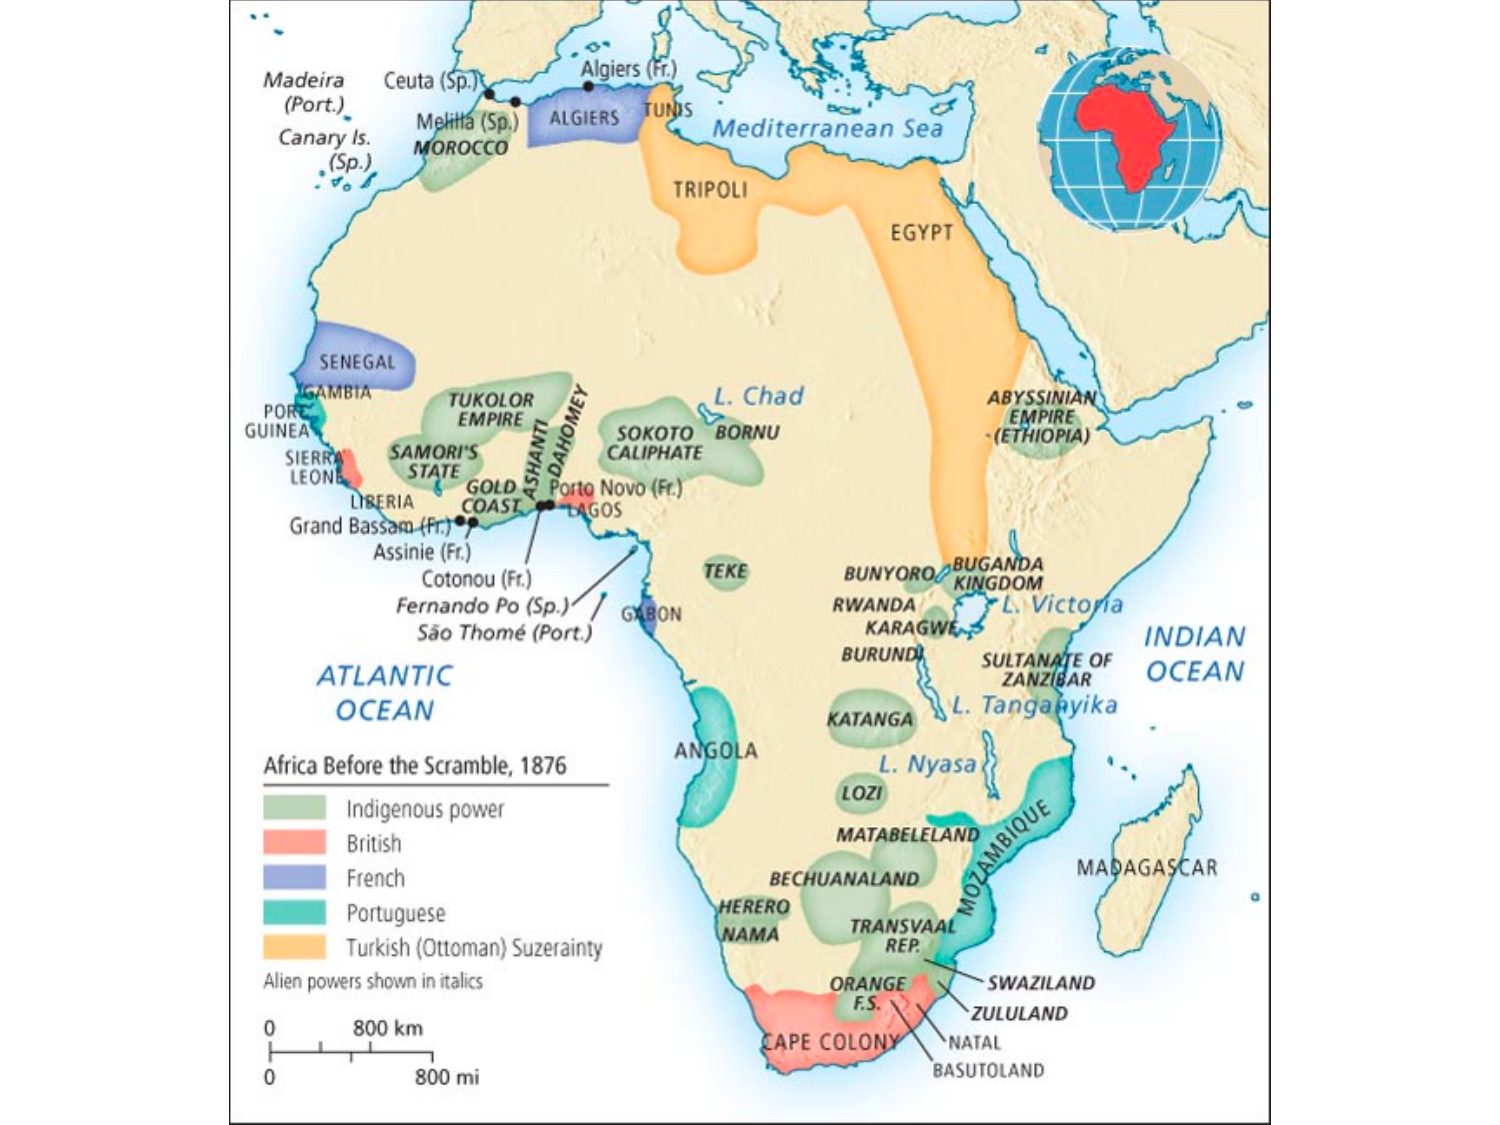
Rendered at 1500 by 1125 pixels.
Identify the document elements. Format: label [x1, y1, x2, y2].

picture [228, 0, 1272, 1125]
